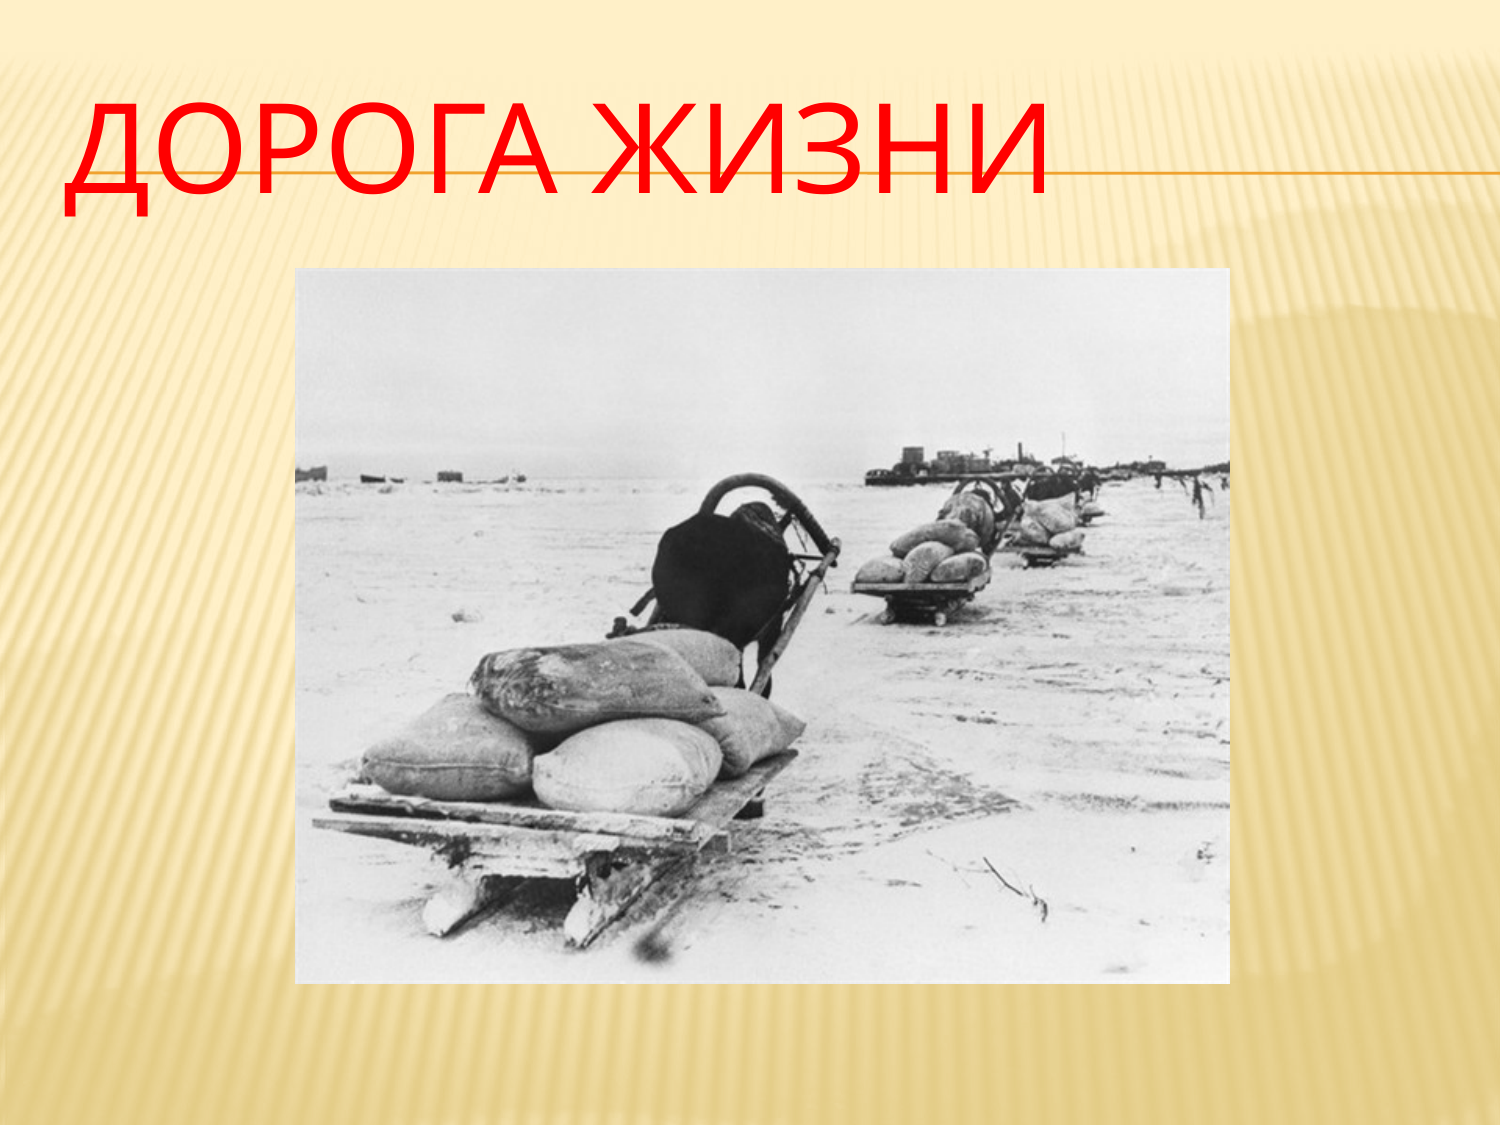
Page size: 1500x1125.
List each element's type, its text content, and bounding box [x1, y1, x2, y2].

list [294, 267, 1230, 985]
title Дорога Жизни [50, 75, 1475, 213]
